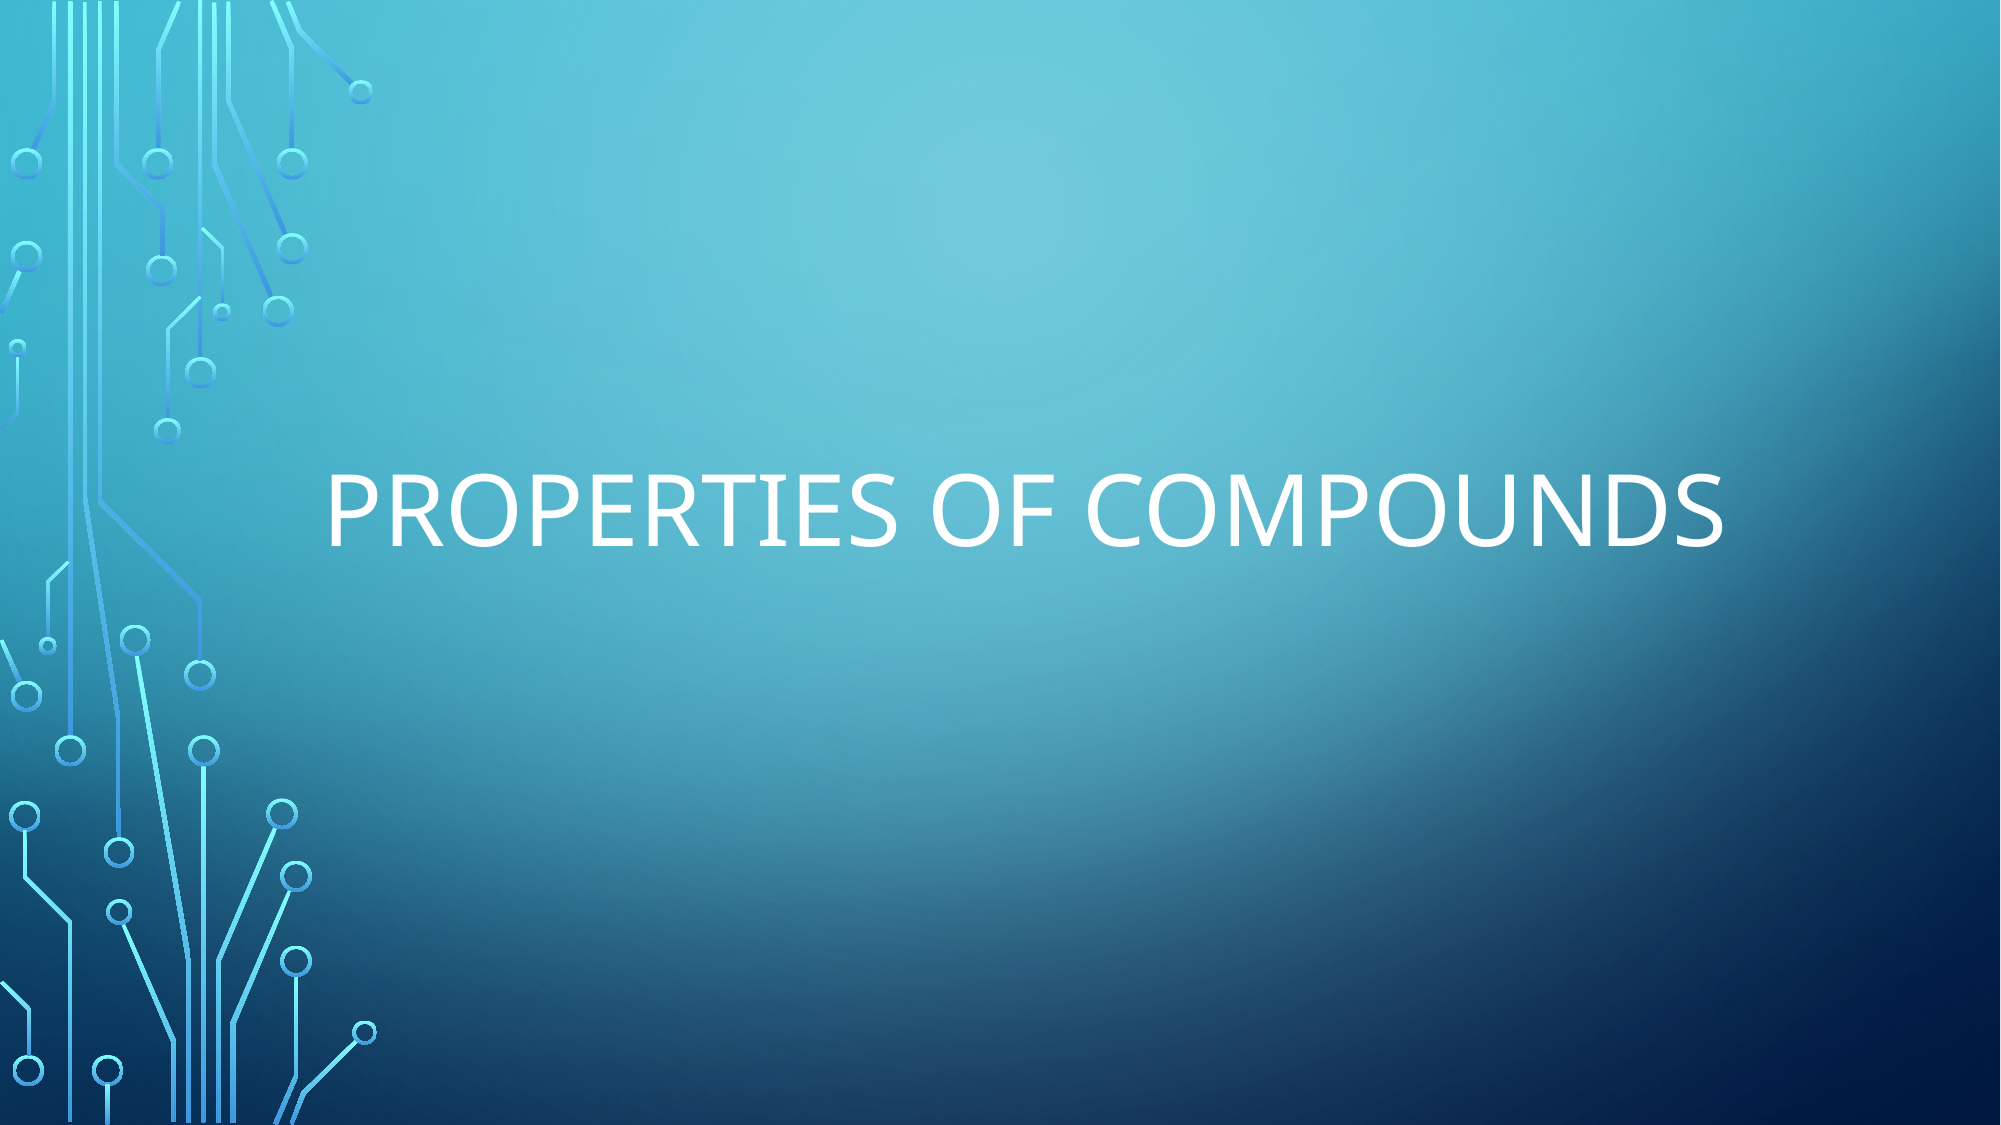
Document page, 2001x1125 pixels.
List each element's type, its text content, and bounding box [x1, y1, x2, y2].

title Properties of Compounds [307, 184, 1750, 576]
